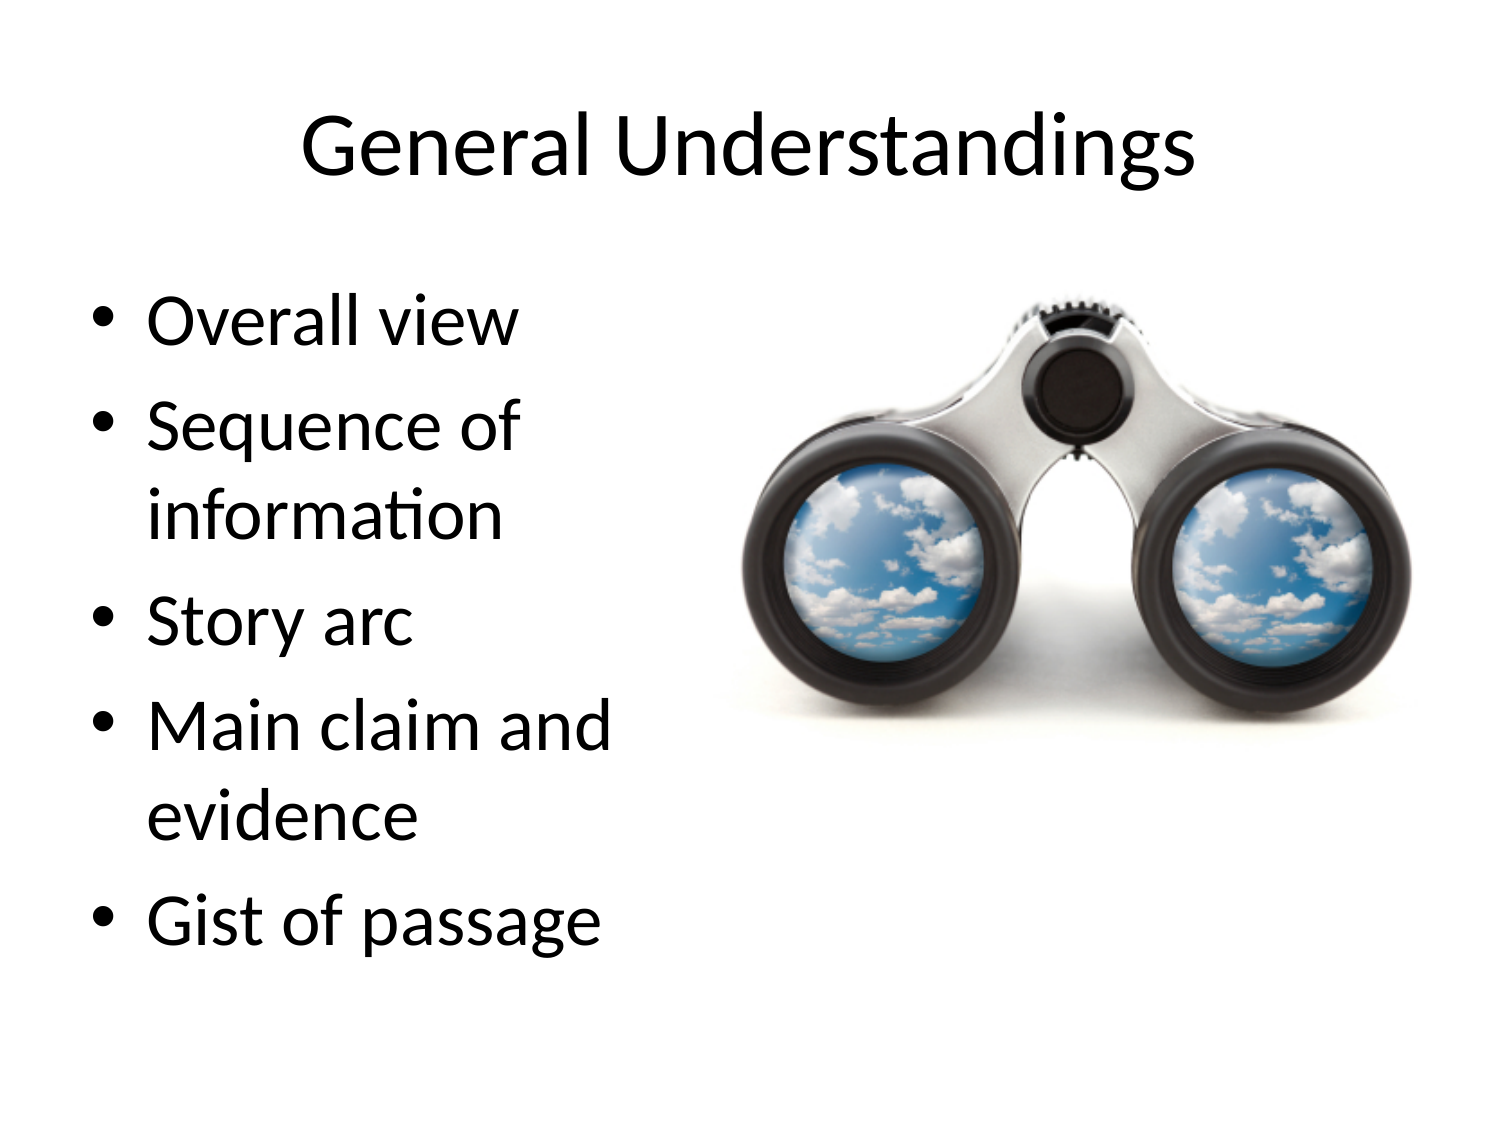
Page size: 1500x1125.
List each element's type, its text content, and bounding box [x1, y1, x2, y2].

list Overall view Sequence of information Story arc Main claim and evidence Gist of passage [75, 262, 856, 1005]
title General Understandings [75, 45, 1425, 233]
picture [700, 262, 1464, 769]
